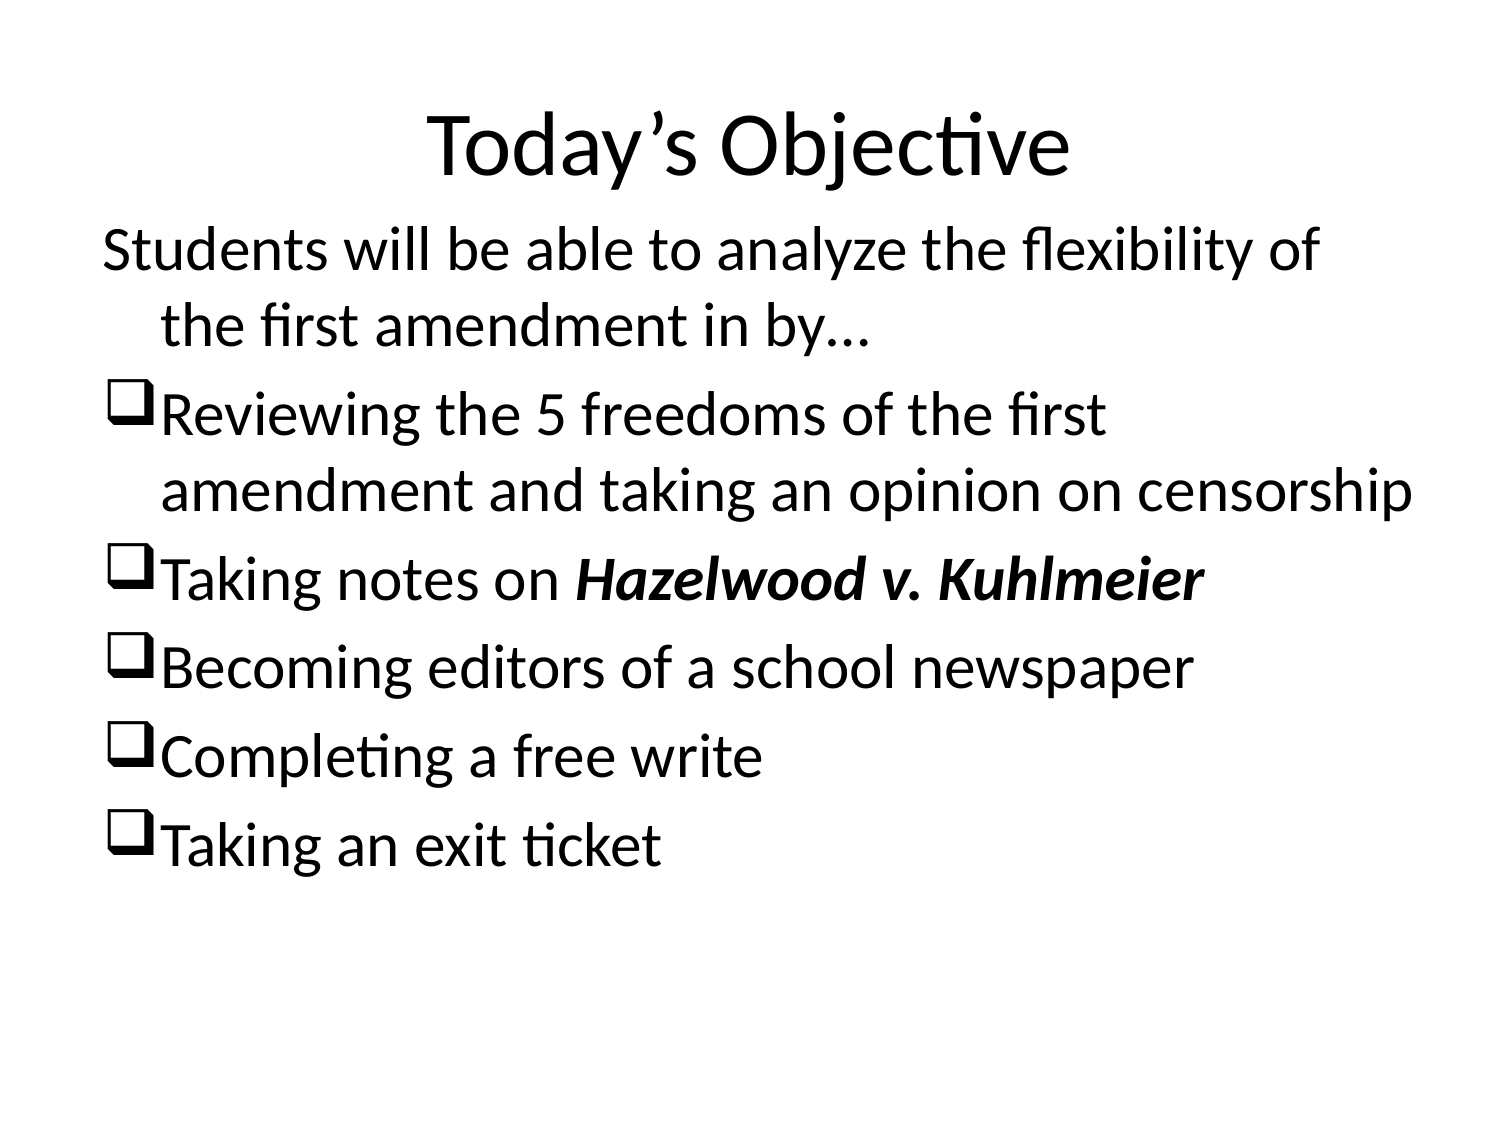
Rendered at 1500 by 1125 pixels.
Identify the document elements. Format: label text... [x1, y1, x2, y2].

list Students will be able to analyze the flexibility of the first amendment in by… Reviewing the 5 freedoms of the first amendment and taking an opinion on censorship Taking notes on Hazelwood v. Kuhlmeier Becoming editors of a school newspaper Completing a free write Taking an exit ticket [87, 200, 1438, 943]
title Today’s Objective [75, 45, 1425, 233]
